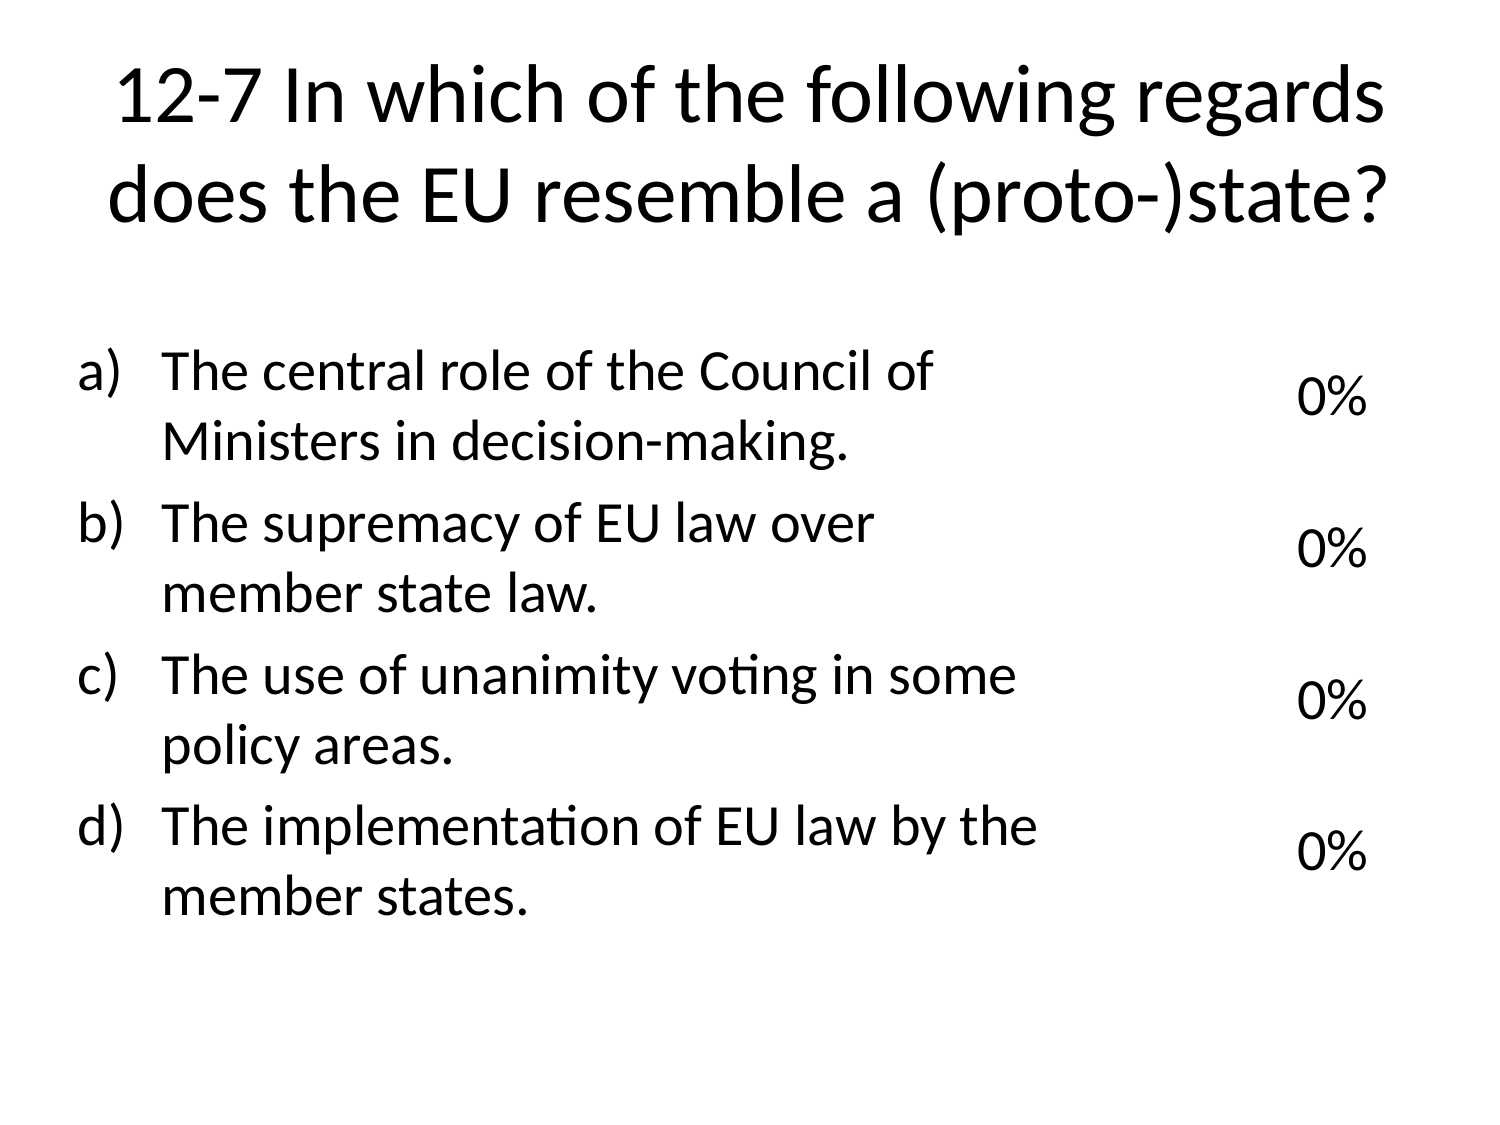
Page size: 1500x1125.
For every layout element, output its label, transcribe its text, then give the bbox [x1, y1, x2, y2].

title 12-7 In which of the following regards does the EU resemble a (proto-)state? [74, 31, 1426, 247]
list 0% 0% 0% 0% [1099, 349, 1384, 1093]
list The central role of the Council of Ministers in decision-making. The supremacy of EU law over member state law. The use of unanimity voting in some policy areas. The implementation of EU law by the member states. [62, 324, 1105, 949]
